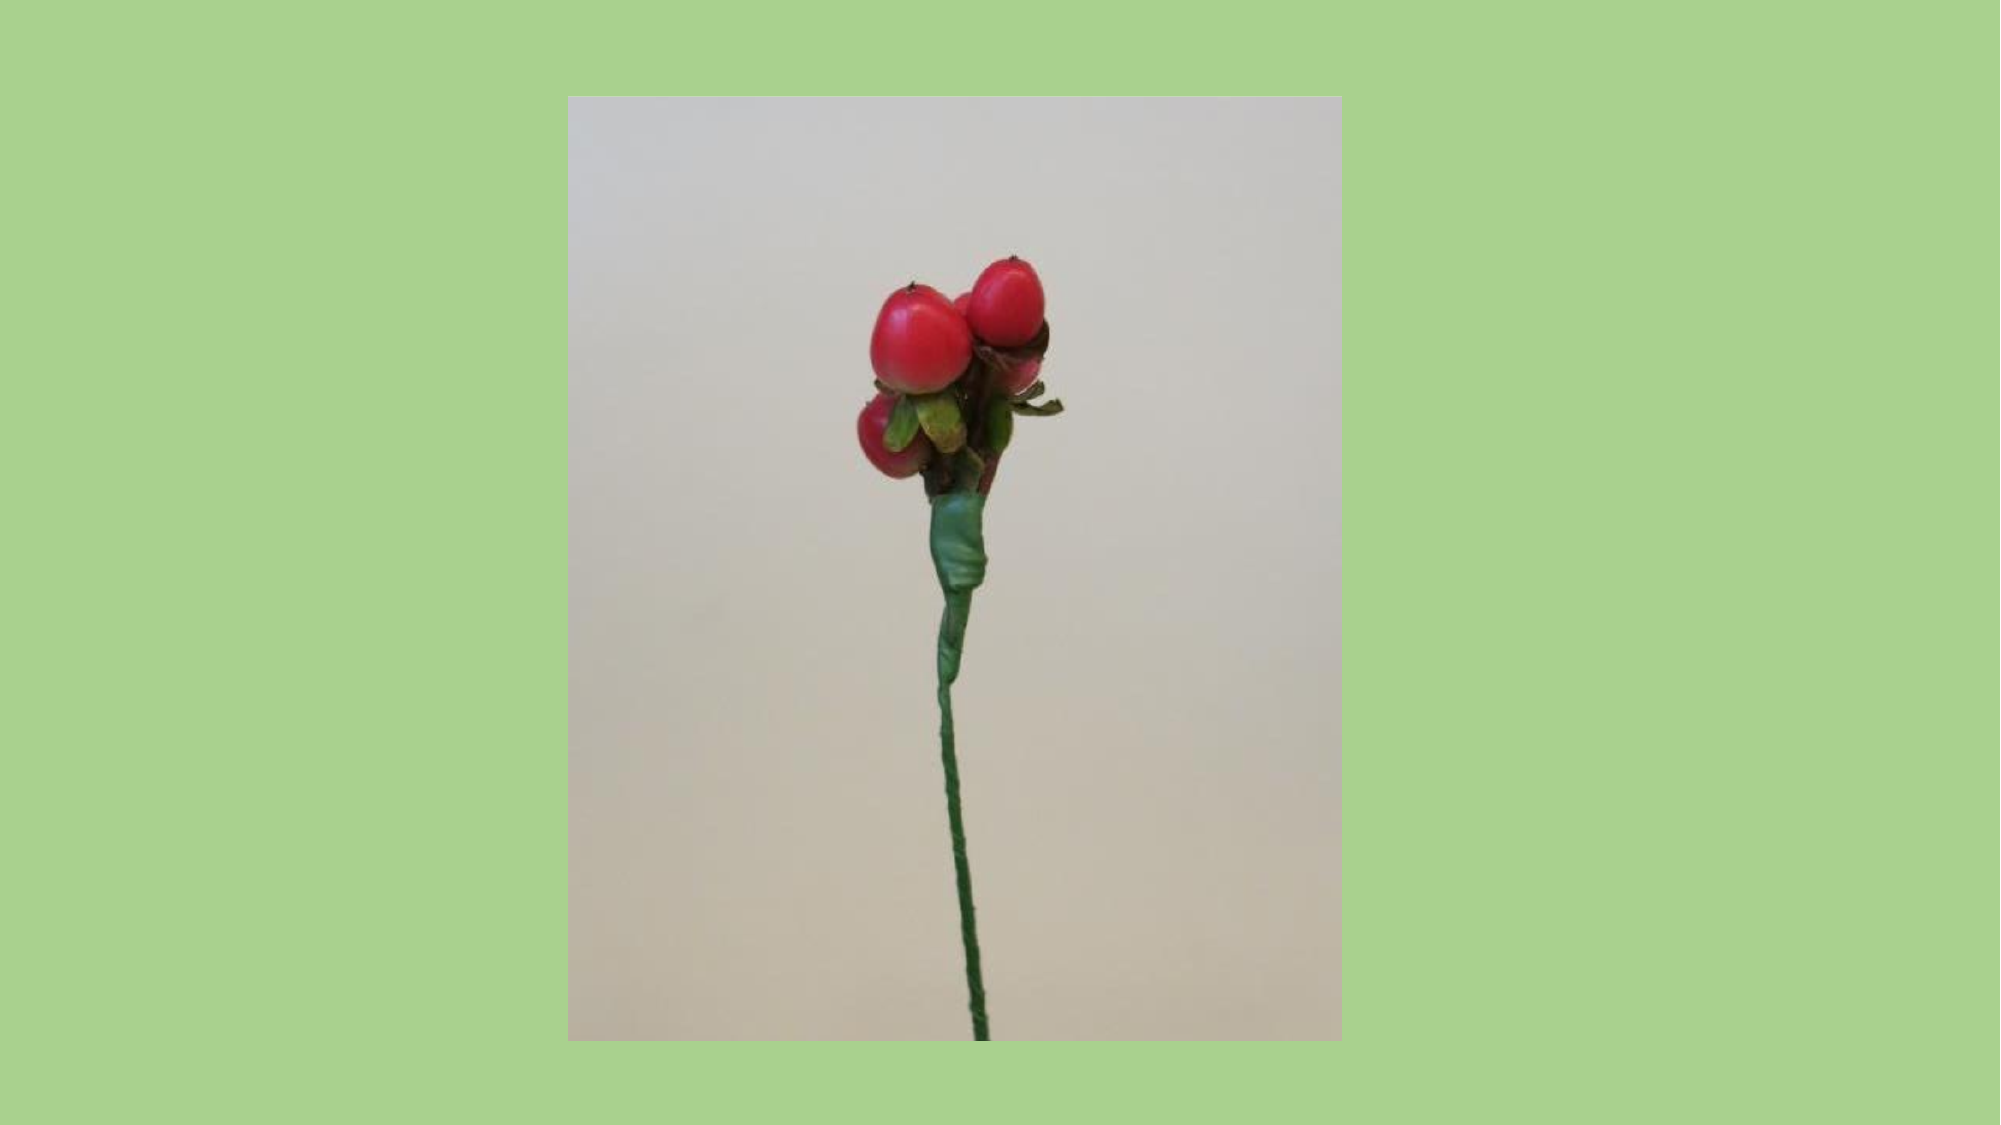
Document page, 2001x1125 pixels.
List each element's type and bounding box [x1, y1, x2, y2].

picture [484, 97, 1429, 1041]
